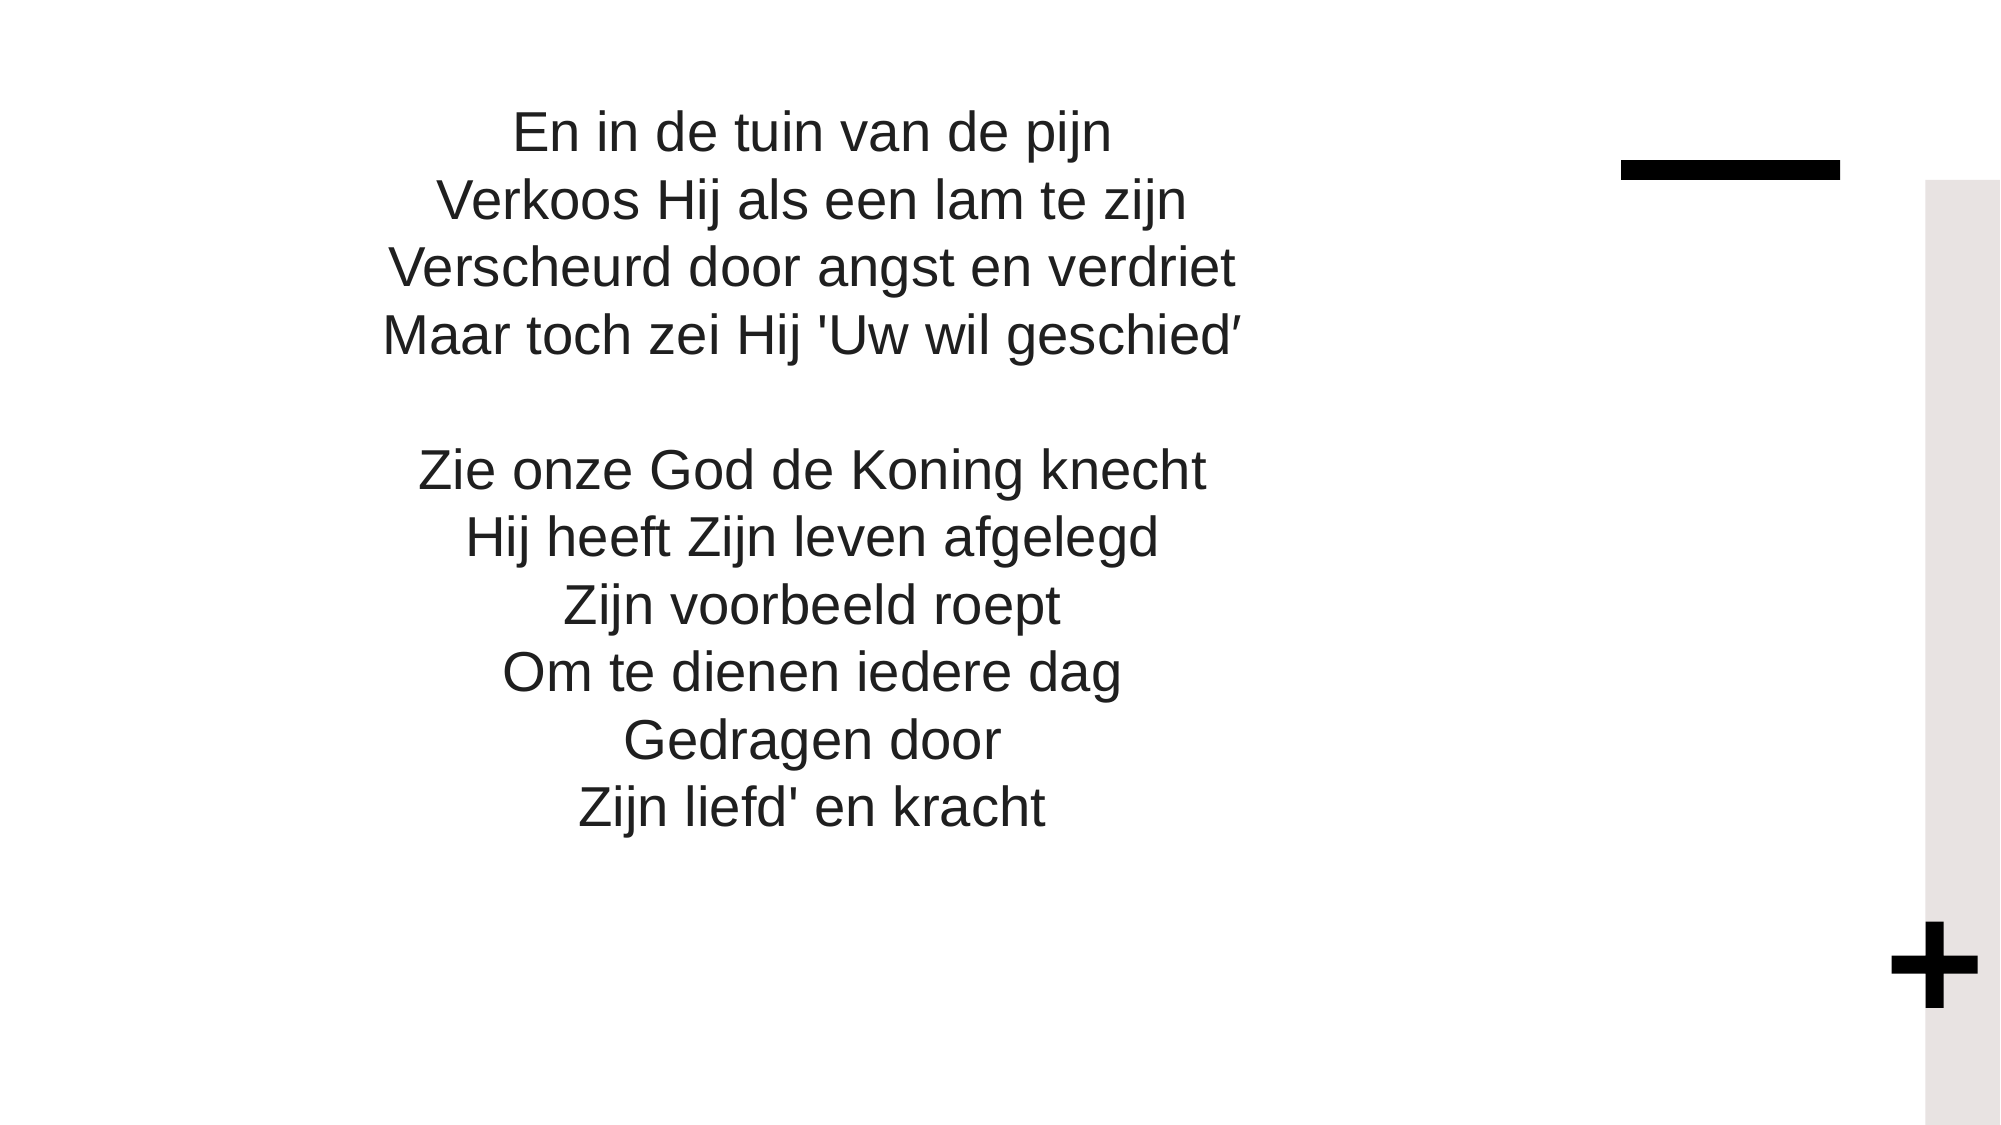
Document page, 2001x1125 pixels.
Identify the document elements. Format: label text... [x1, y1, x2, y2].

title En in de tuin van de pijn Verkoos Hij als een lam te zijn Verscheurd door angst en verdriet Maar toch zei Hij 'Uw wil geschied′ Zie onze God de Koning knecht Hij heeft Zijn leven afgelegd Zijn voorbeeld roept Om te dienen iedere dag Gedragen door Zijn liefd' en kracht [105, 87, 1521, 928]
